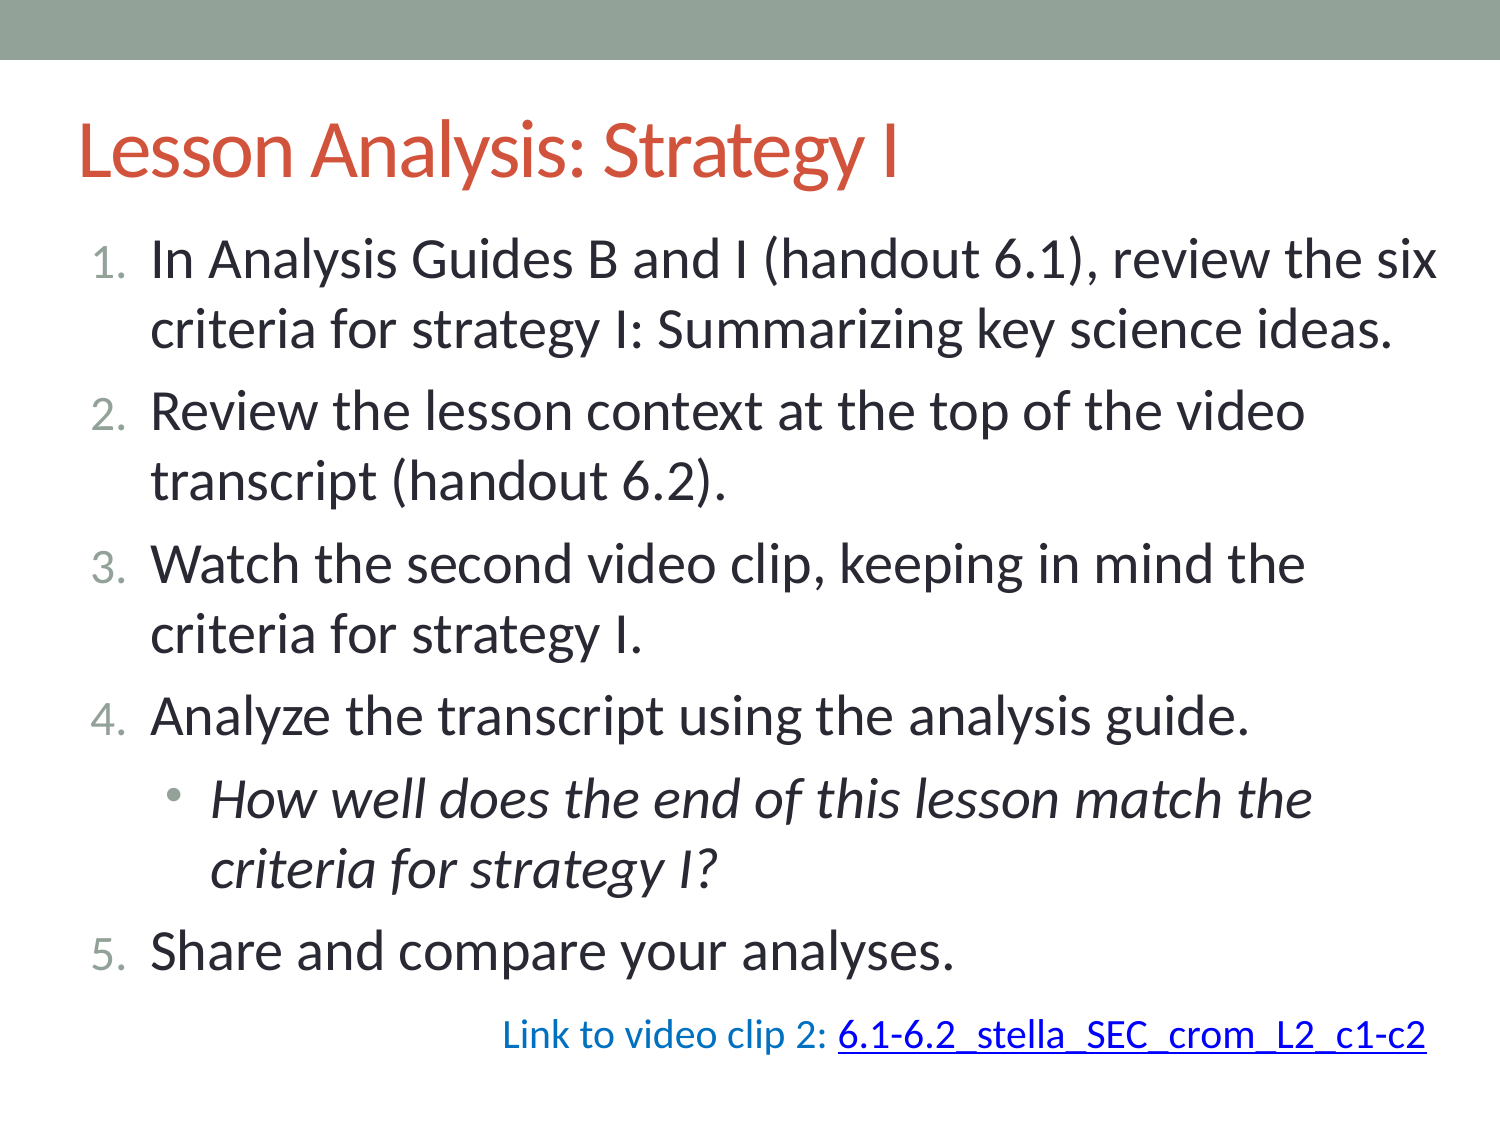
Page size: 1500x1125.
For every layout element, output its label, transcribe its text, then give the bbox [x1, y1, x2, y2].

list In Analysis Guides B and I (handout 6.1), review the six criteria for strategy I: Summarizing key science ideas. Review the lesson context at the top of the video transcript (handout 6.2). Watch the second video clip, keeping in mind the criteria for strategy I. Analyze the transcript using the analysis guide. How well does the end of this lesson match the criteria for strategy I? Share and compare your analyses. [75, 212, 1475, 1063]
title Lesson Analysis: Strategy I [62, 62, 1425, 225]
text_box Link to video clip 2: 6.1-6.2_stella_SEC_crom_L2_c1-c2 [487, 999, 1475, 1065]
